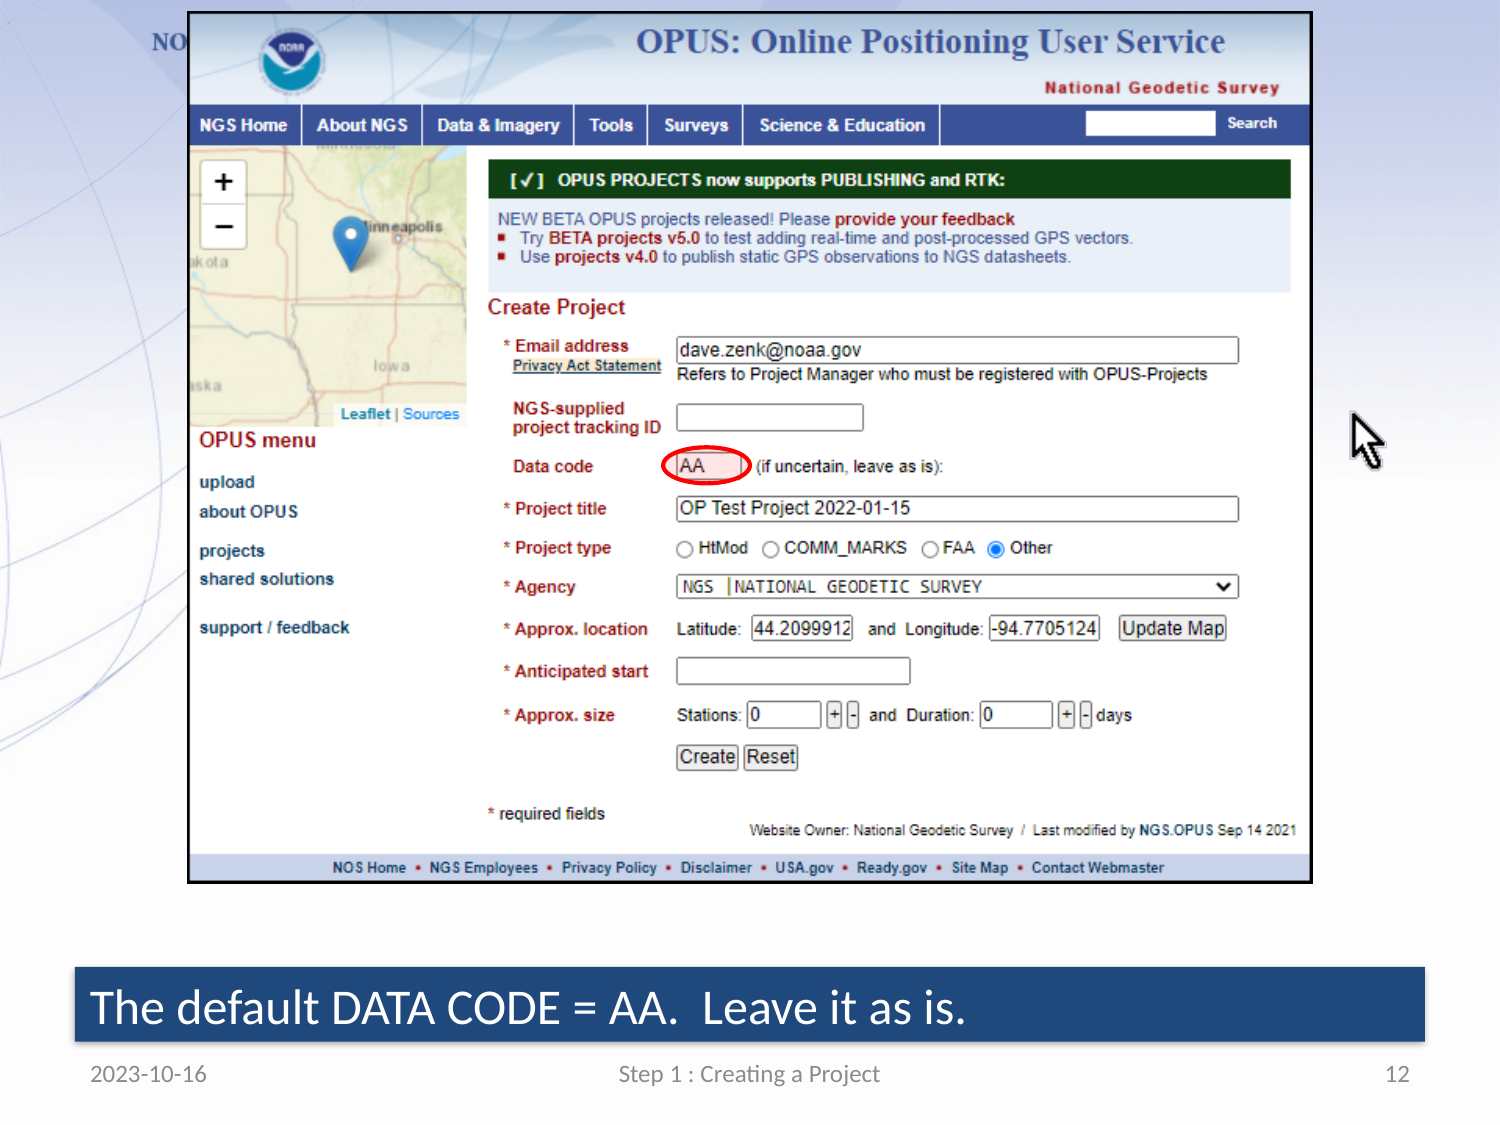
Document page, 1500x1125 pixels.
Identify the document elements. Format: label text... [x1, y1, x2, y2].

footer Step 1 : Creating a Project [512, 1051, 988, 1103]
slide_number 12 [1074, 1050, 1425, 1103]
text_box The default DATA CODE = AA. Leave it as is. [74, 966, 1425, 1042]
picture [0, 0, 1500, 1125]
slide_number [75, 1050, 425, 1103]
